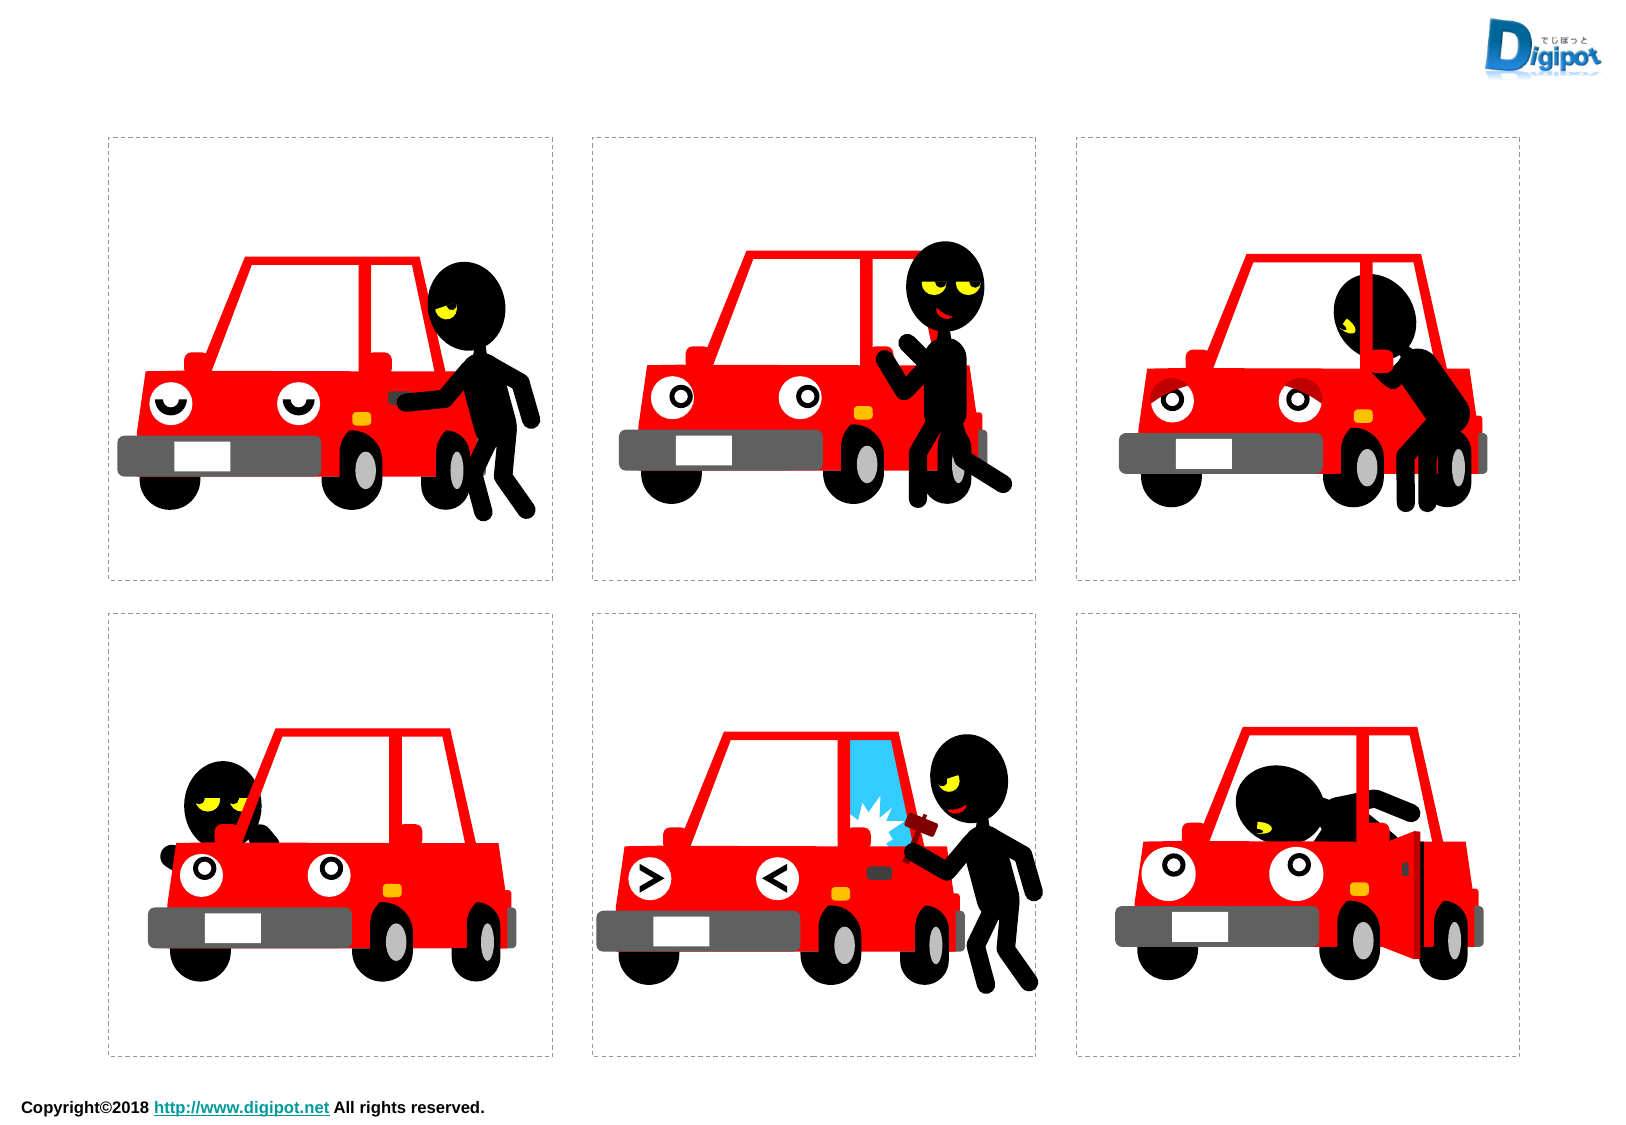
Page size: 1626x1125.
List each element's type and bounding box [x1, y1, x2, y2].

text_box [1114, 726, 1484, 981]
text_box [596, 731, 1063, 995]
picture [1485, 18, 1602, 82]
text_box [147, 728, 517, 982]
text_box [1118, 253, 1488, 513]
text_box [618, 241, 1013, 509]
text_box [117, 256, 560, 523]
